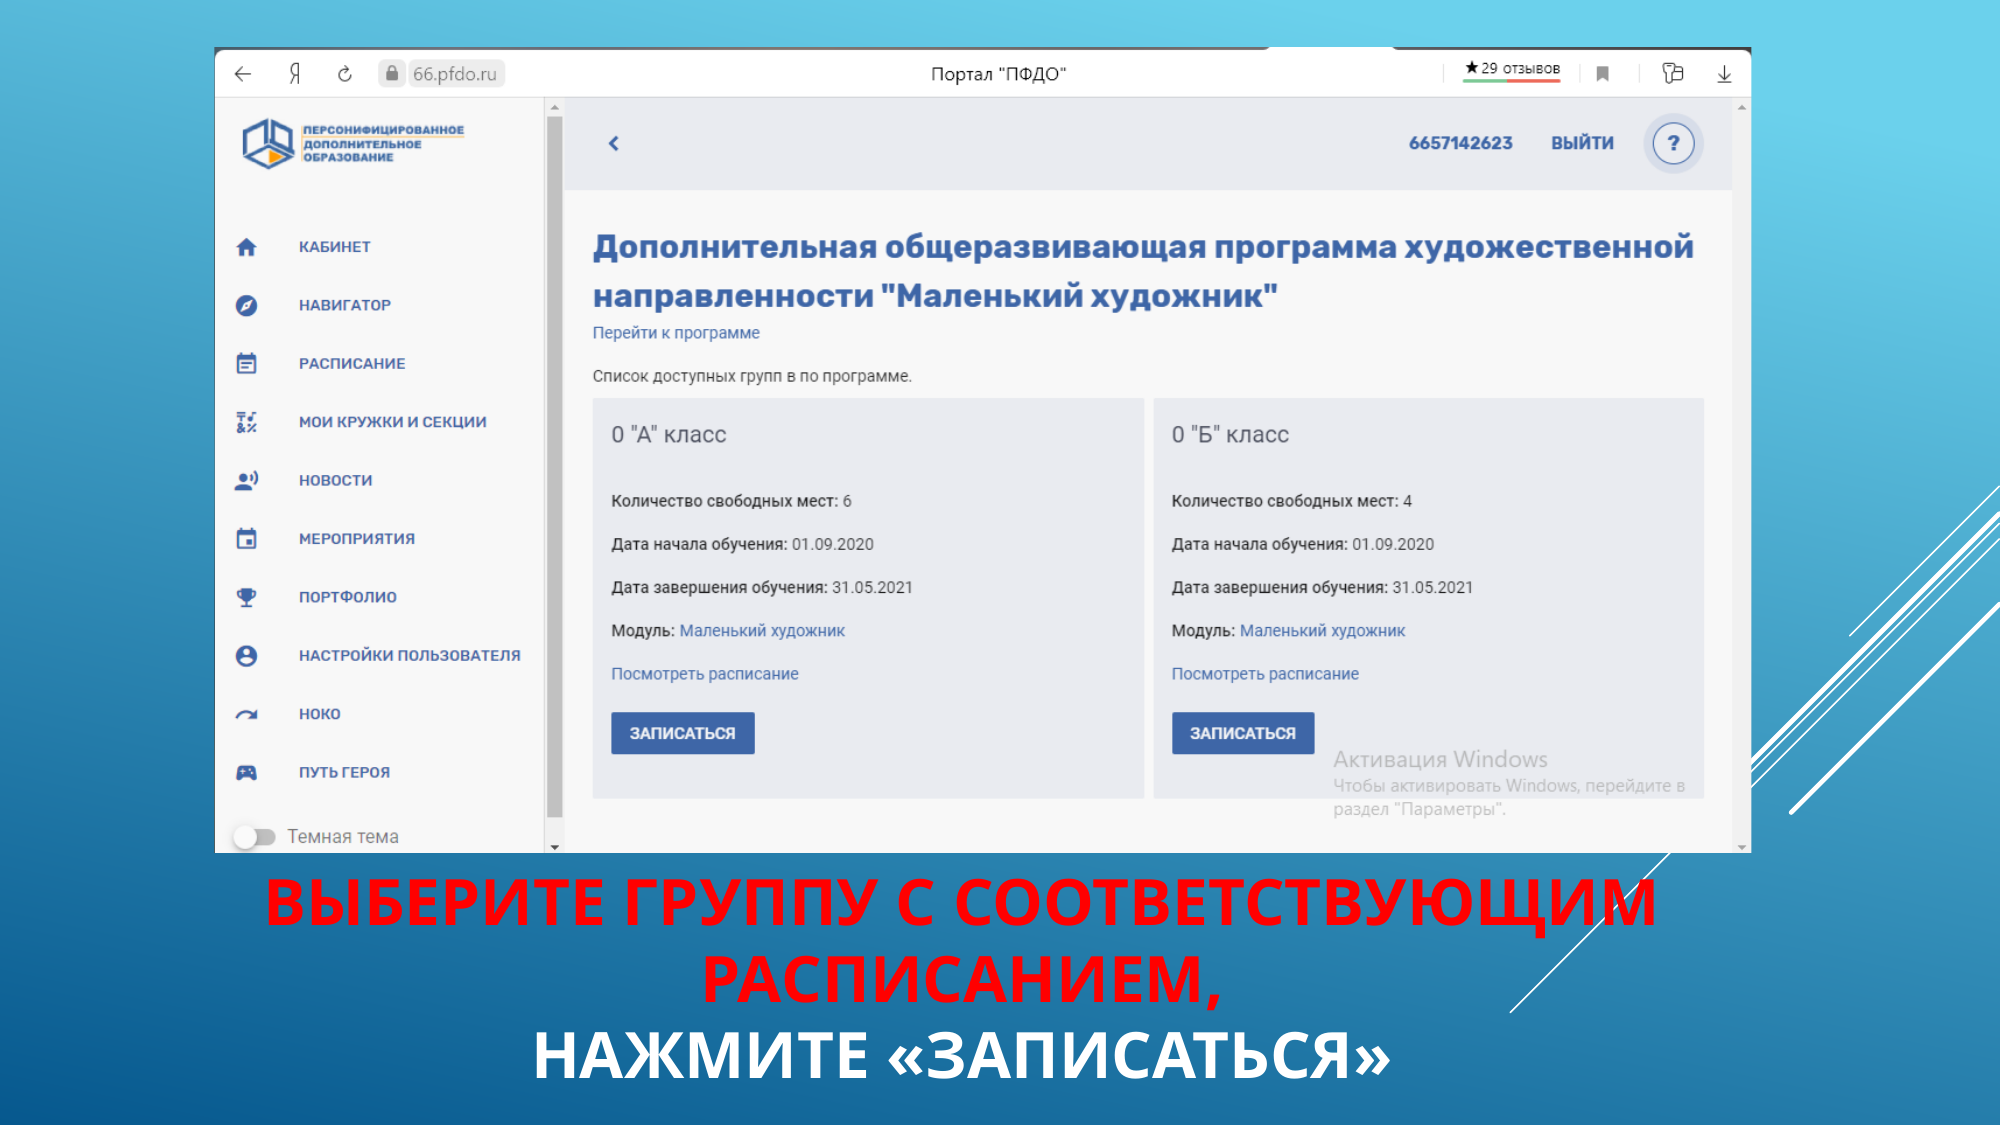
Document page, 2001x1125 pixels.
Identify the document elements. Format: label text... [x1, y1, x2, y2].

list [213, 47, 1752, 853]
title Выберите группу с соответствующим расписанием, нажмите «записаться» [112, 852, 1812, 1100]
